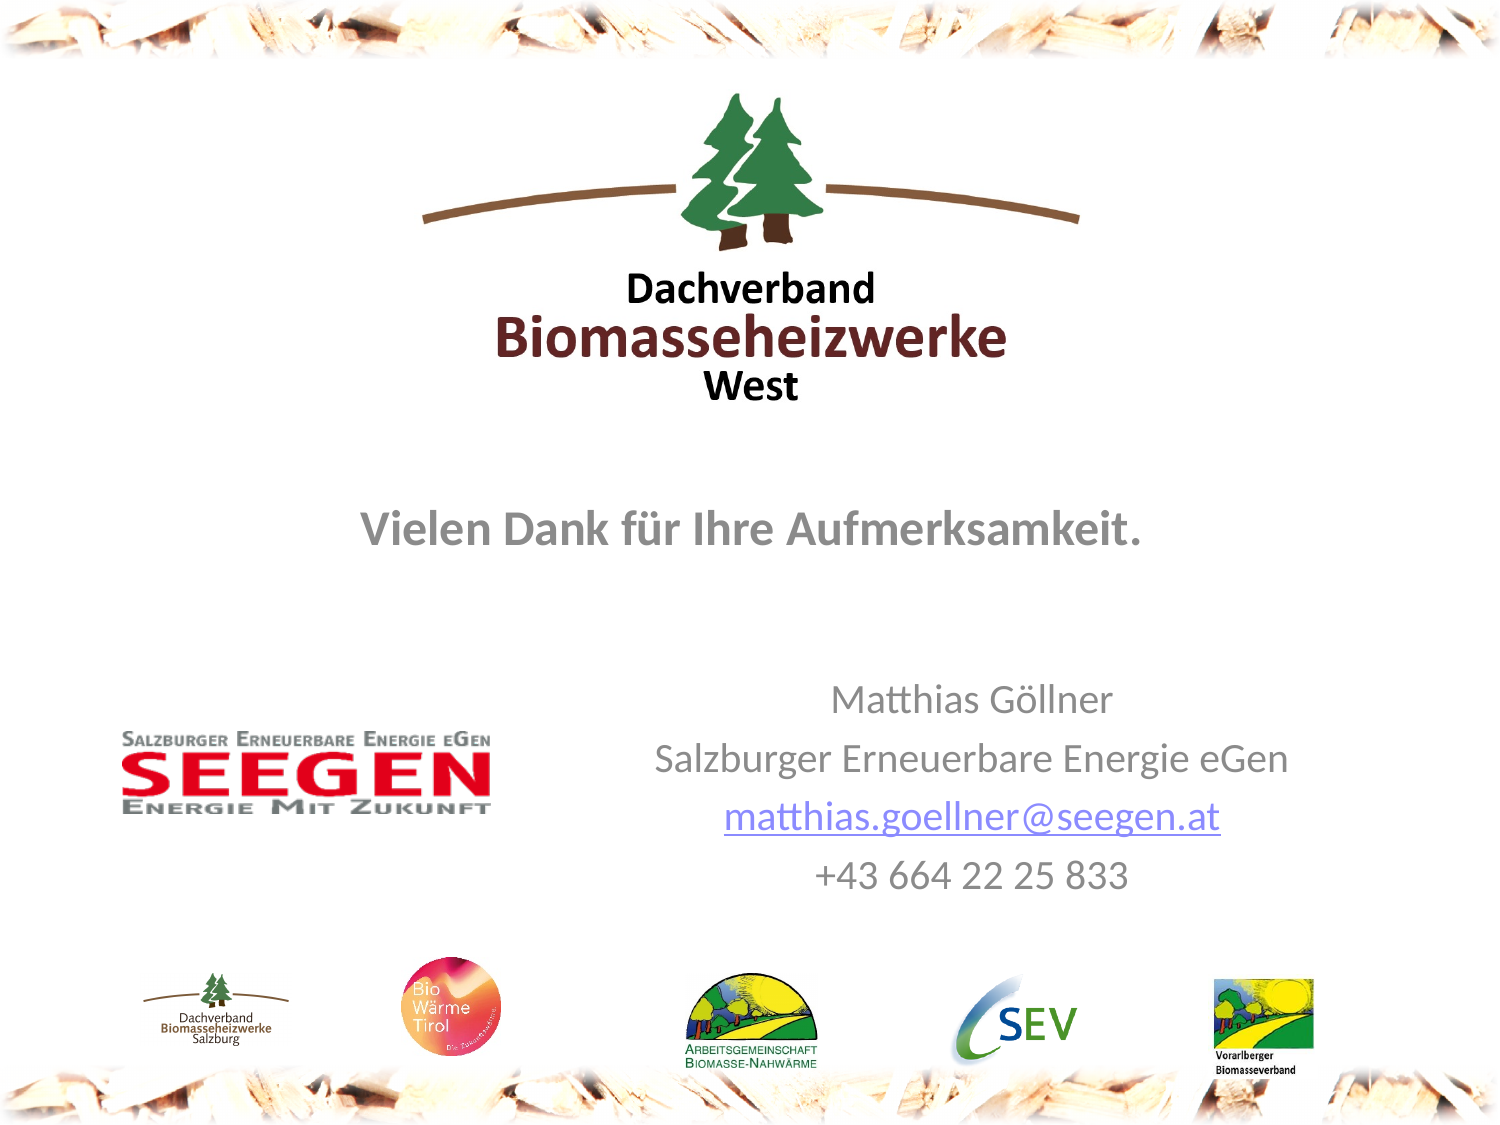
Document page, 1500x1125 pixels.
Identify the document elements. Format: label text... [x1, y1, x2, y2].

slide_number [26, 23, 1476, 36]
picture [1208, 974, 1318, 1079]
list Matthias Göllner Salzburger Erneuerbare Energie eGen matthias.goellner@seegen.at +43 664 22 25 833 [555, 609, 1390, 906]
picture [414, 89, 1086, 409]
picture [122, 731, 491, 815]
list Vielen Dank für Ihre Aufmerksamkeit. [114, 463, 1390, 563]
picture [947, 974, 1080, 1069]
picture [685, 973, 818, 1068]
picture [140, 973, 292, 1046]
picture [401, 957, 501, 1056]
